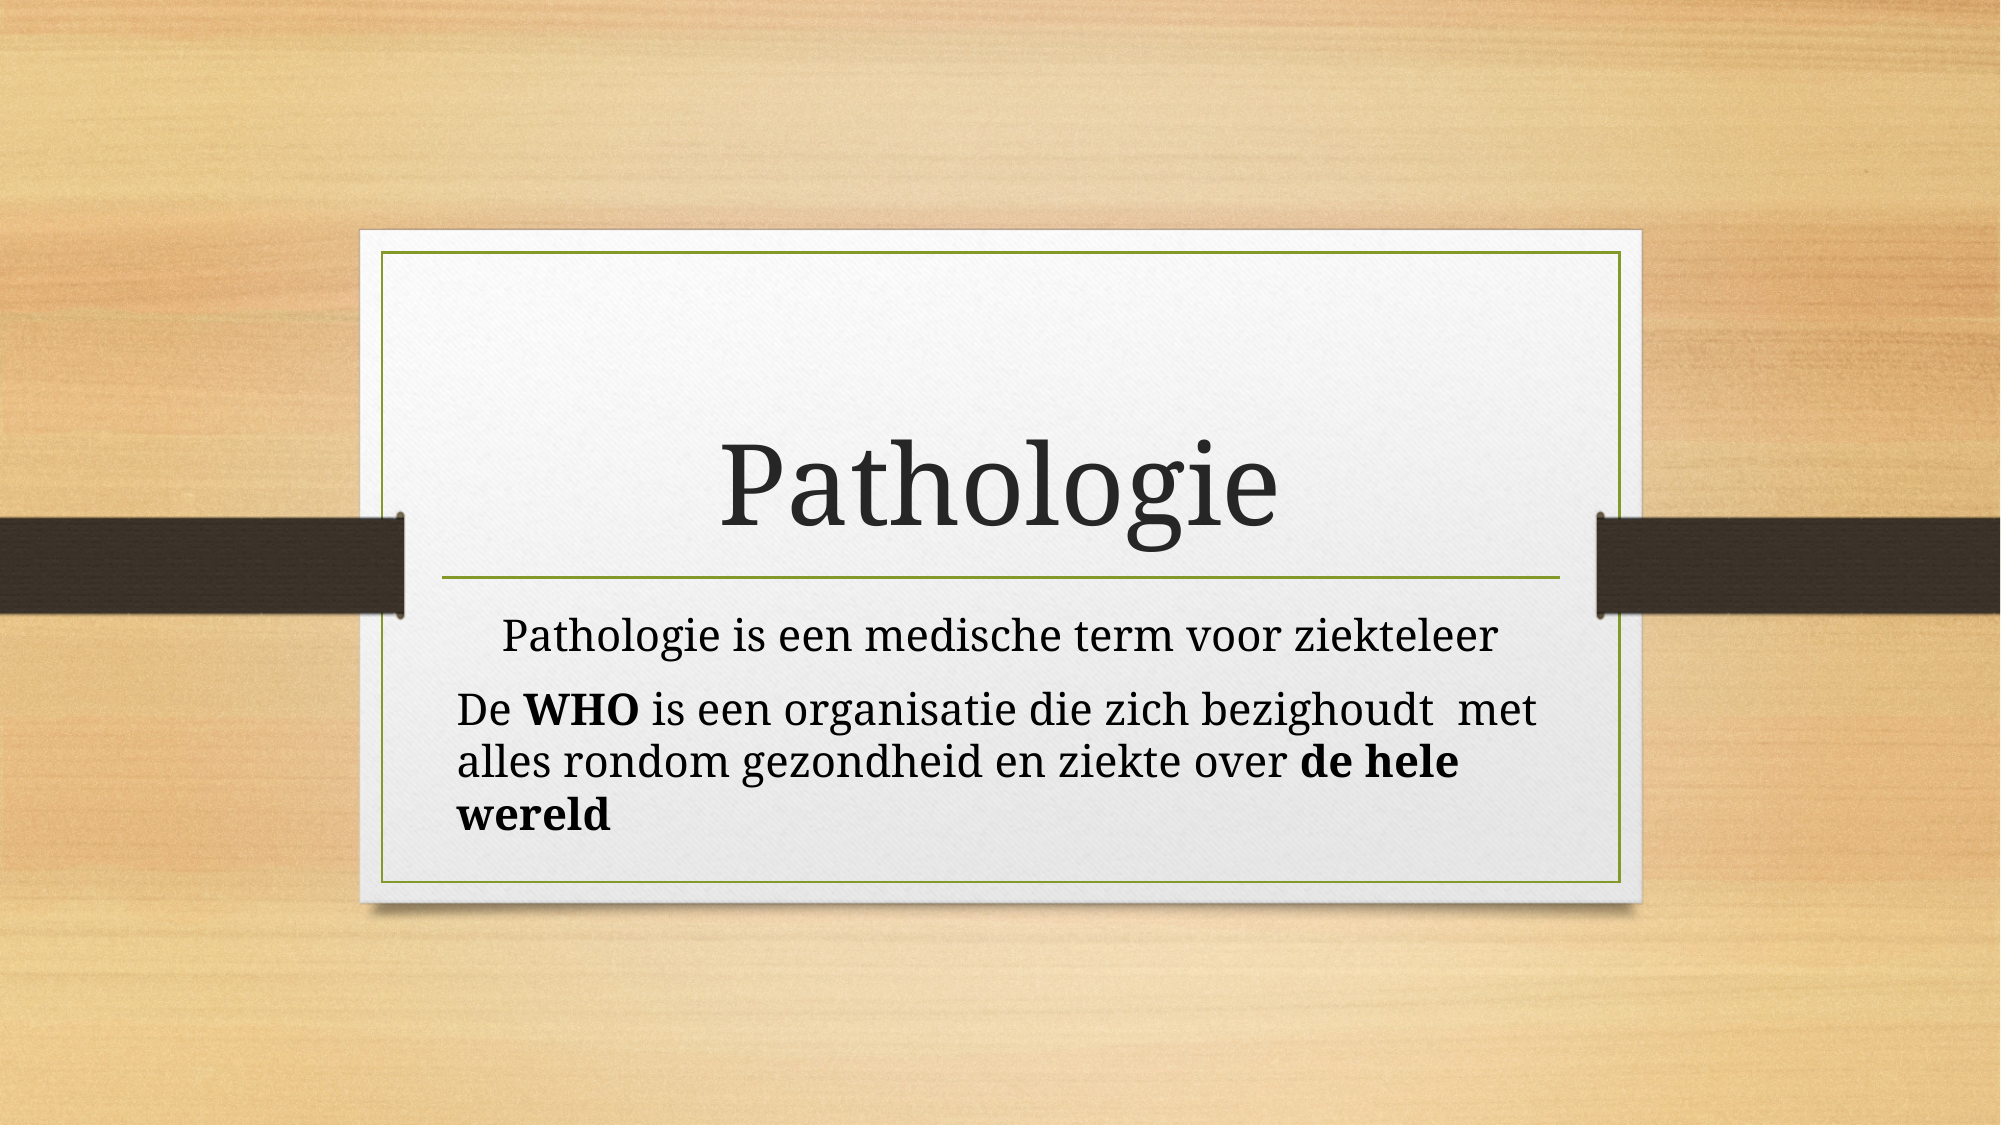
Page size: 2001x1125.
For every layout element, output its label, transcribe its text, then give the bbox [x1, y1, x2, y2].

subtitle Pathologie is een medische term voor ziekteleer De WHO is een organisatie die zich bezighoudt met alles rondom gezondheid en ziekte over de hele wereld [441, 600, 1560, 817]
picture [0, 0, 2001, 1125]
title Pathologie [441, 306, 1560, 556]
